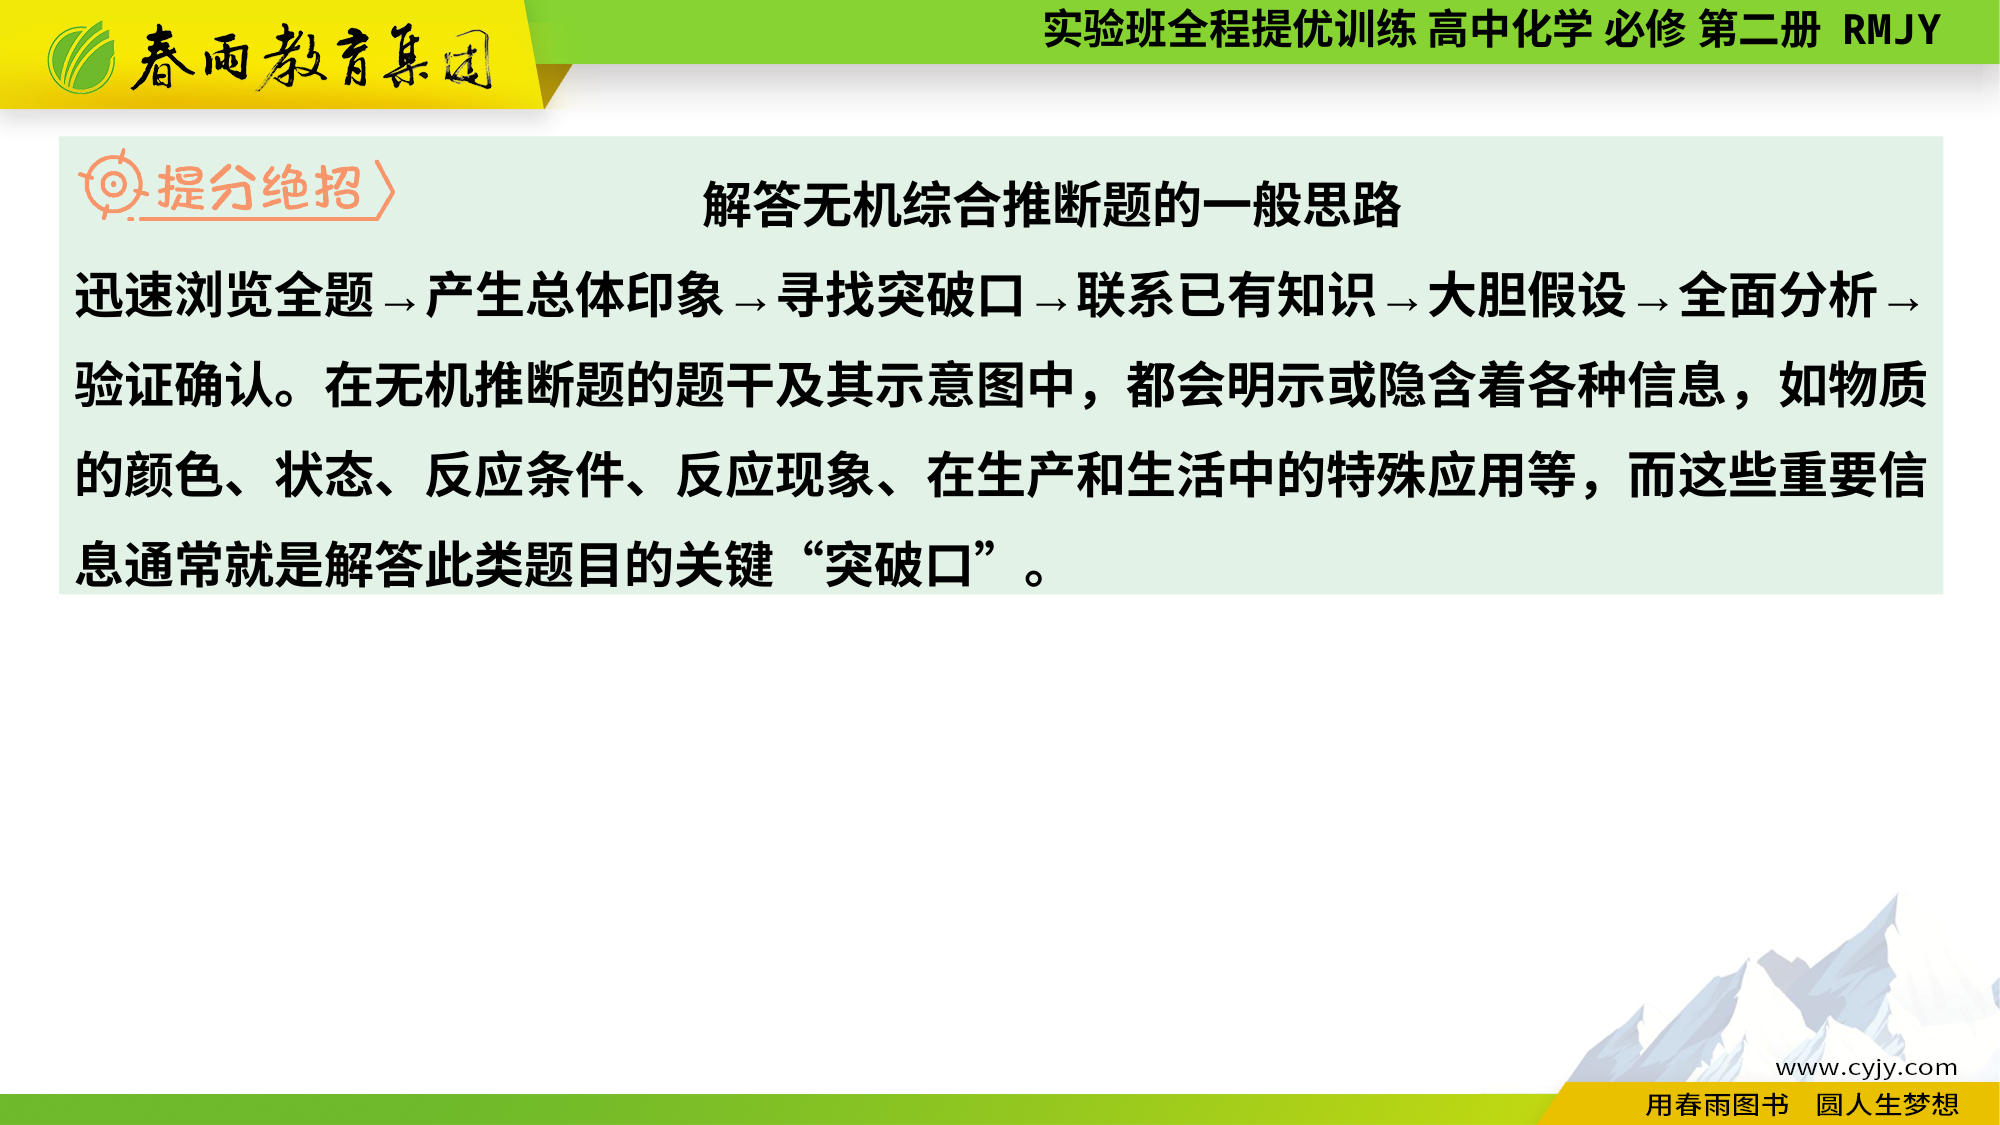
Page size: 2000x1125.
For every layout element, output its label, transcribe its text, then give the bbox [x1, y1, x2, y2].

list 解答无机综合推断题的一般思路 迅速浏览全题→产生总体印象→寻找突破口→联系已有知识→大胆假设→全面分析→验证确认。在无机推断题的题干及其示意图中，都会明示或隐含着各种信息，如物质的颜色、状态、反应条件、反应现象、在生产和生活中的特殊应用等，而这些重要信息通常就是解答此类题目的关键“突破口”。 [59, 136, 1944, 595]
picture [0, 0, 2000, 1125]
